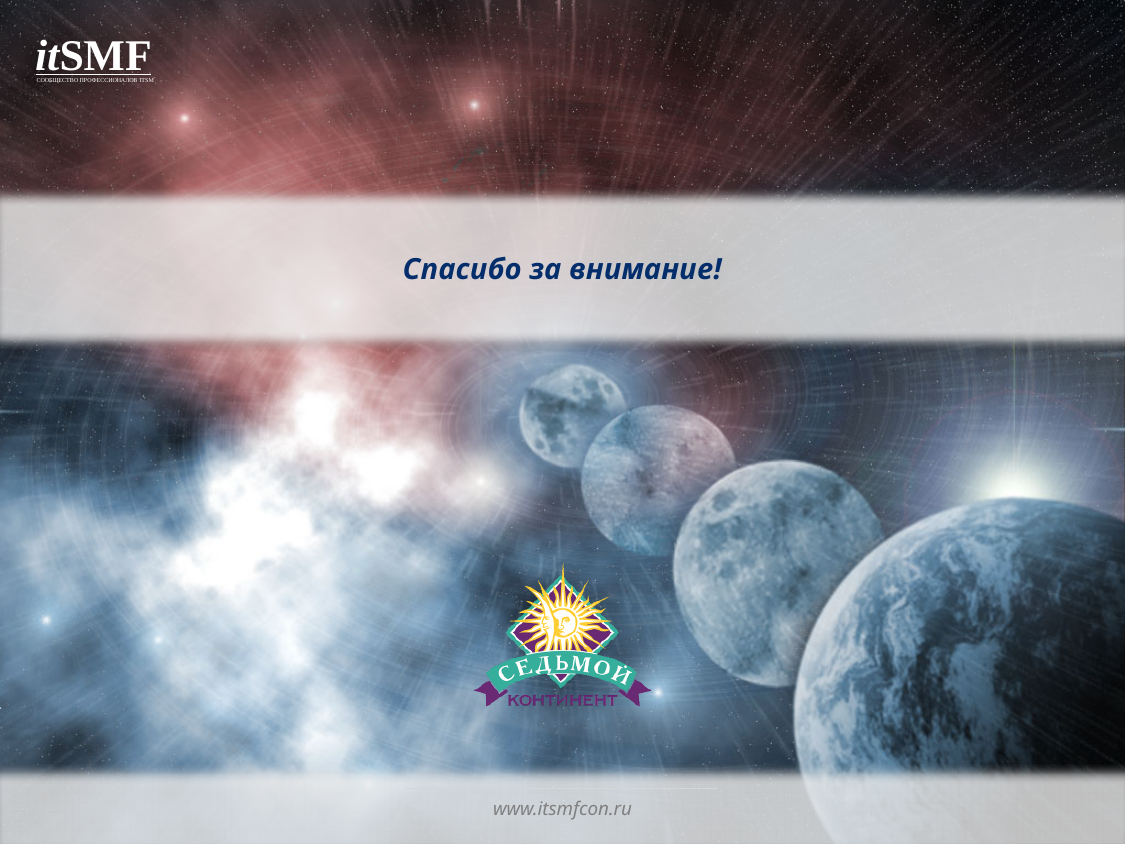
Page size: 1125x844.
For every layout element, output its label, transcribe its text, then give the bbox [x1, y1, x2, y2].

list www.itsmfcon.ru [269, 796, 856, 833]
picture [0, 0, 1125, 191]
list Спасибо за внимание! [29, 238, 1096, 298]
picture [0, 347, 1125, 767]
